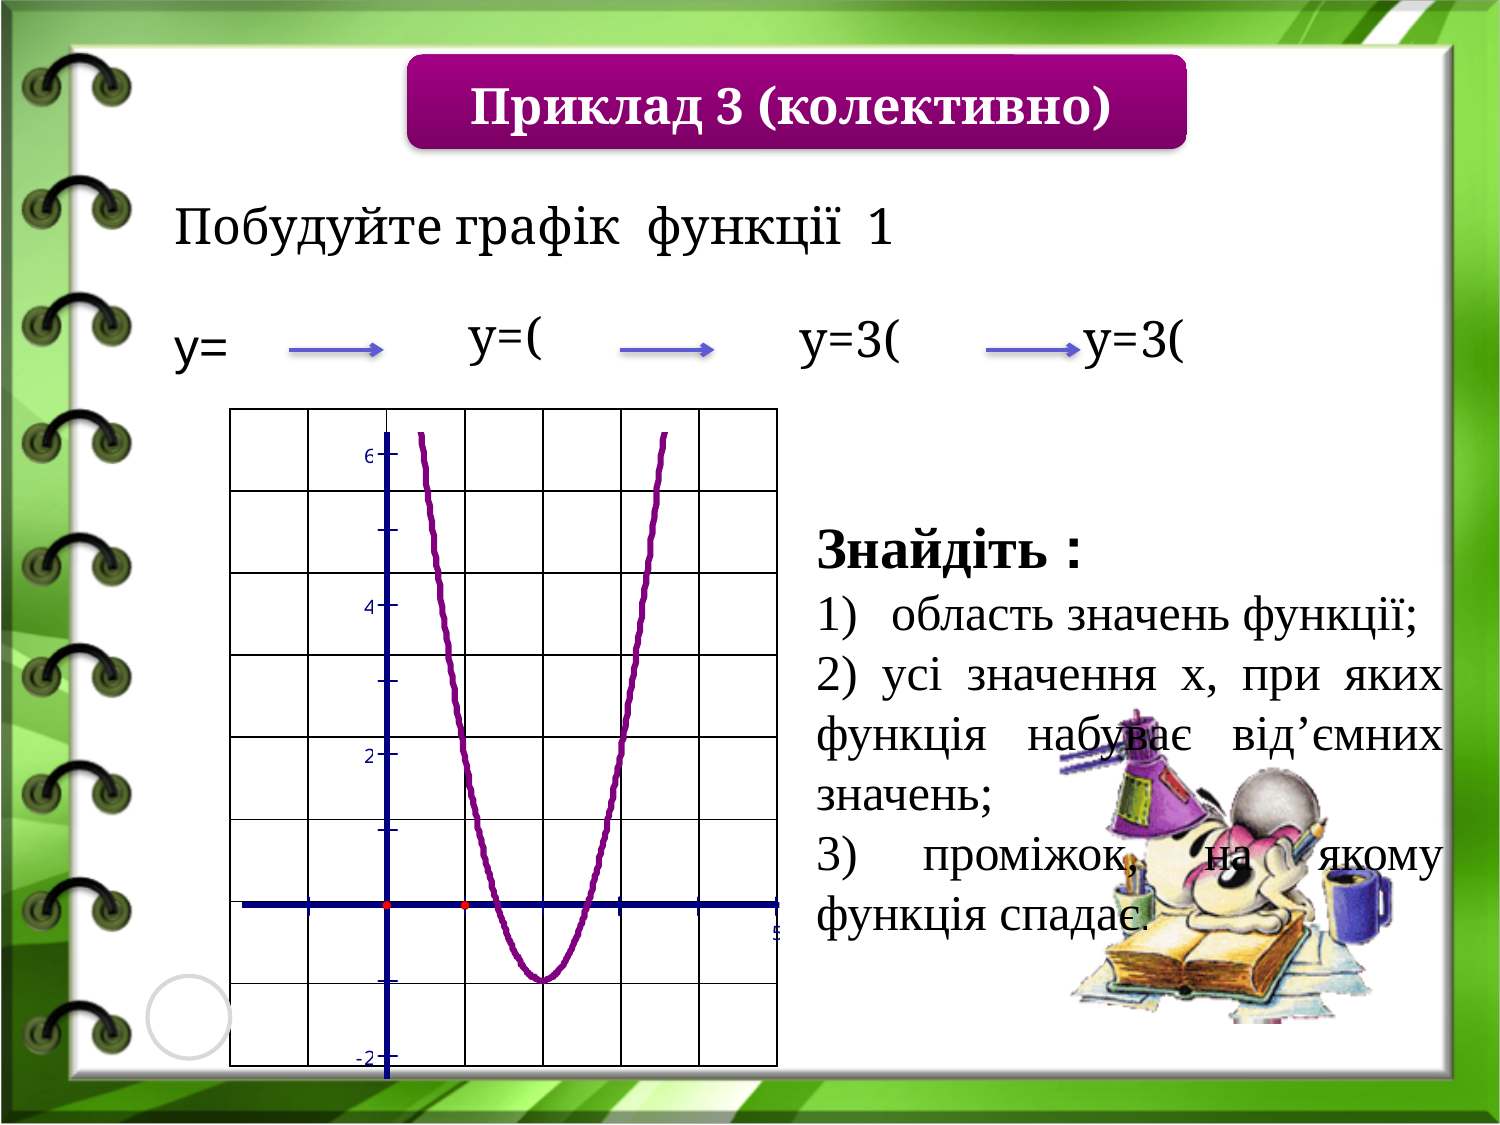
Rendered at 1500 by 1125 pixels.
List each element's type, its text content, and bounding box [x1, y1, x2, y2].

table_cell [231, 902, 236, 983]
table_header [309, 410, 386, 430]
table_cell [231, 984, 236, 1065]
table_header [387, 410, 464, 430]
table_cell [231, 738, 236, 819]
table_header [466, 410, 542, 430]
table_header [700, 410, 776, 430]
text_box [407, 54, 1187, 149]
table_cell [231, 492, 236, 572]
table_header [544, 410, 620, 430]
table_header [622, 410, 698, 430]
picture [0, 0, 1500, 1125]
table_cell [231, 656, 236, 736]
table_cell [231, 574, 236, 654]
table_header [231, 410, 307, 490]
text_box [145, 973, 233, 1061]
text_box Знайдіть : область значень функції; 2) усі значення х, при яких функція набуває від’ємних значень; 3) проміжок, на якому функція спадає. [784, 502, 1459, 948]
table_cell [231, 820, 236, 901]
